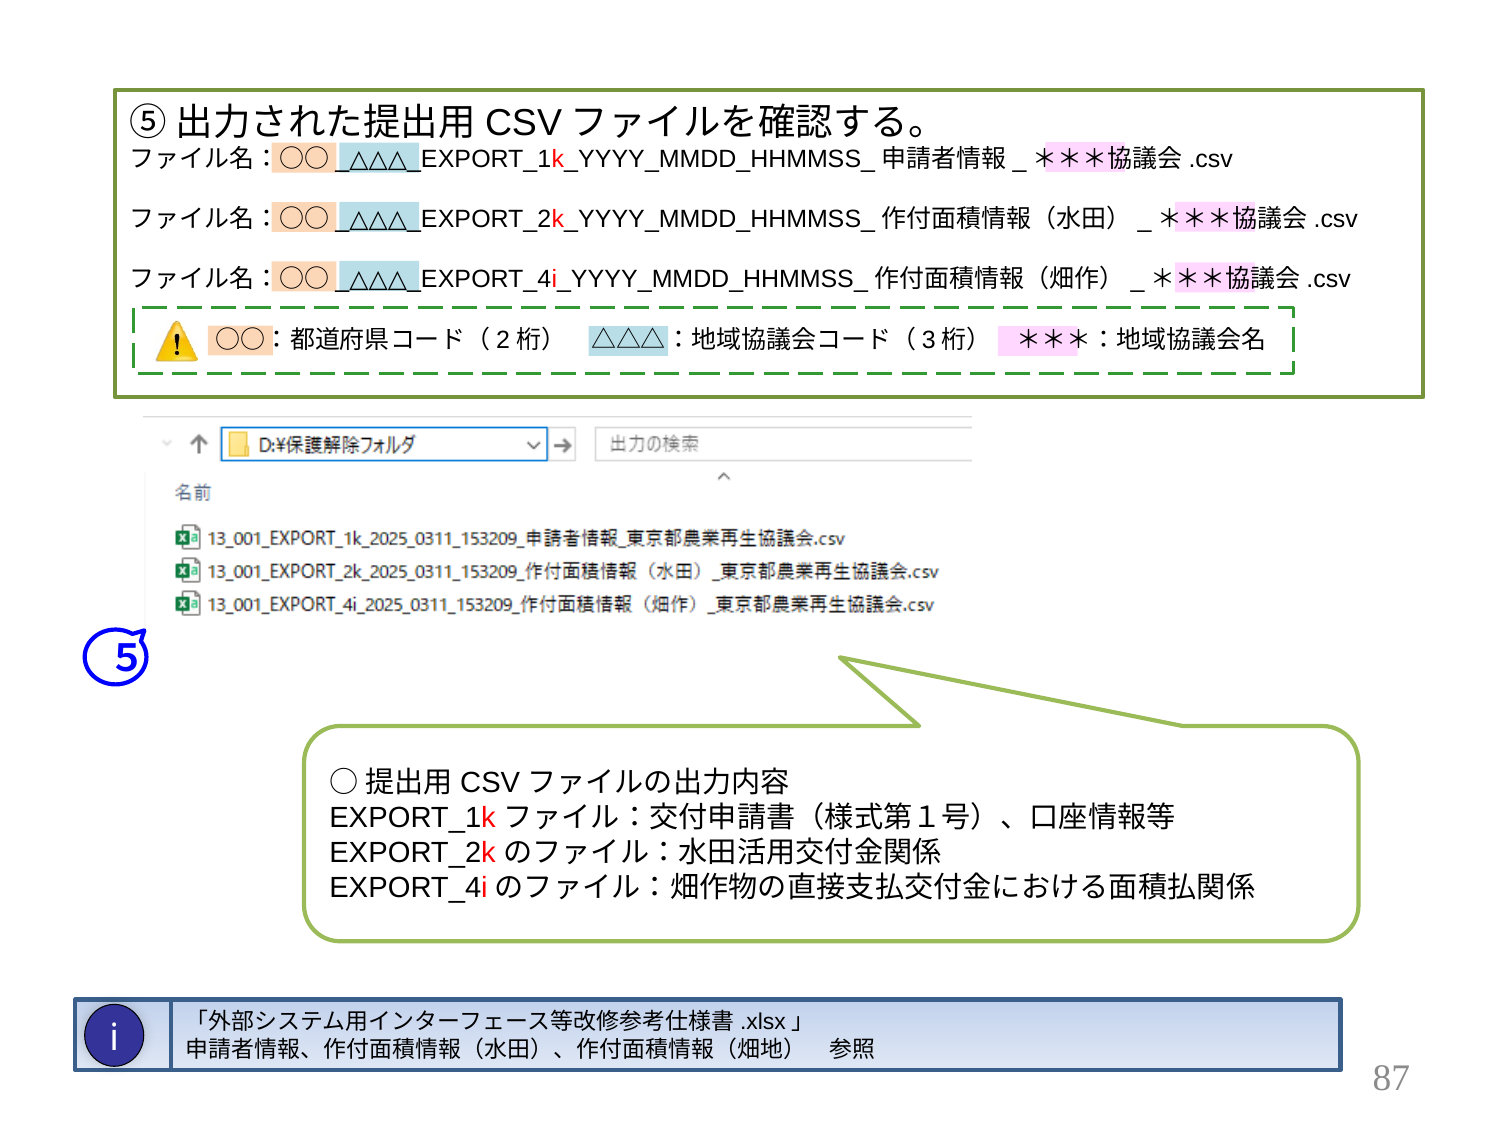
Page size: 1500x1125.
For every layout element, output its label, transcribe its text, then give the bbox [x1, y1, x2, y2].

slide_number 86 [1074, 1045, 1425, 1106]
text_box ⑤出力された提出用CSVファイルを確認する。 ファイル名：○○_△△△_EXPORT_1k_YYYY_MMDD_HHMMSS_申請者情報_＊＊＊協議会.csv ファイル名：○○_△△△_EXPORT_2k_YYYY_MMDD_HHMMSS_作付面積情報（水田）_＊＊＊協議会.csv ファイル名：○○_△△△_EXPORT_4i_YYYY_MMDD_HHMMSS_作付面積情報（畑作）_＊＊＊協議会.csv [113, 88, 1425, 399]
text_box ○提出用CSVファイルの出力内容 EXPORT_1kファイル：交付申請書（様式第１号）、口座情報等 EXPORT_2kのファイル：水田活用交付金関係 EXPORT_4iのファイル：畑作物の直接支払交付金における面積払関係 [301, 655, 1361, 944]
picture [143, 416, 973, 638]
picture [154, 320, 199, 362]
text_box ５ [82, 627, 149, 687]
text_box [74, 999, 1341, 1071]
